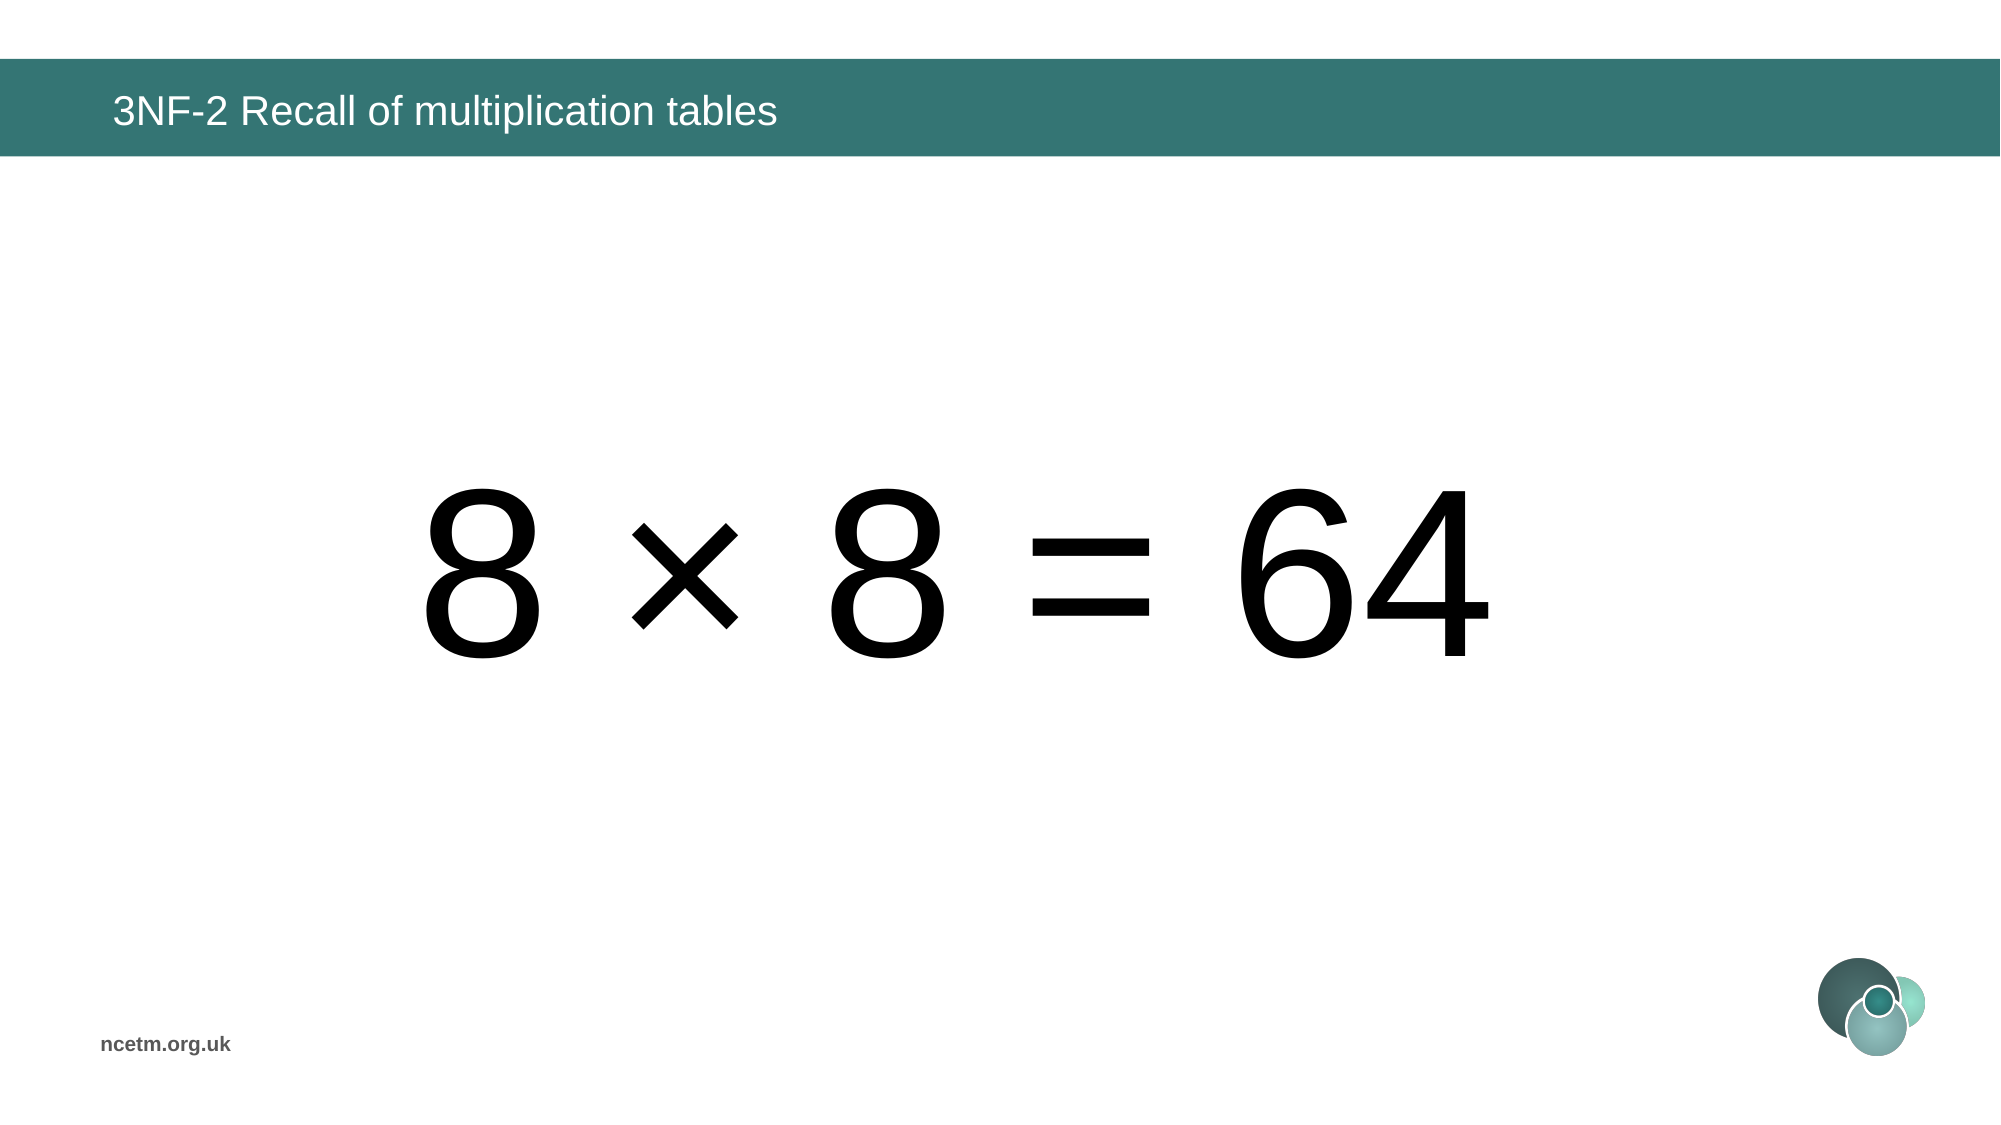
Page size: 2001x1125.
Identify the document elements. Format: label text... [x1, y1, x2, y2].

text_box 64 [1214, 409, 1511, 712]
picture [1818, 958, 1925, 1056]
text_box 8 × 8 = [401, 409, 1214, 712]
title 3NF-2 Recall of multiplication tables [97, 76, 1945, 147]
